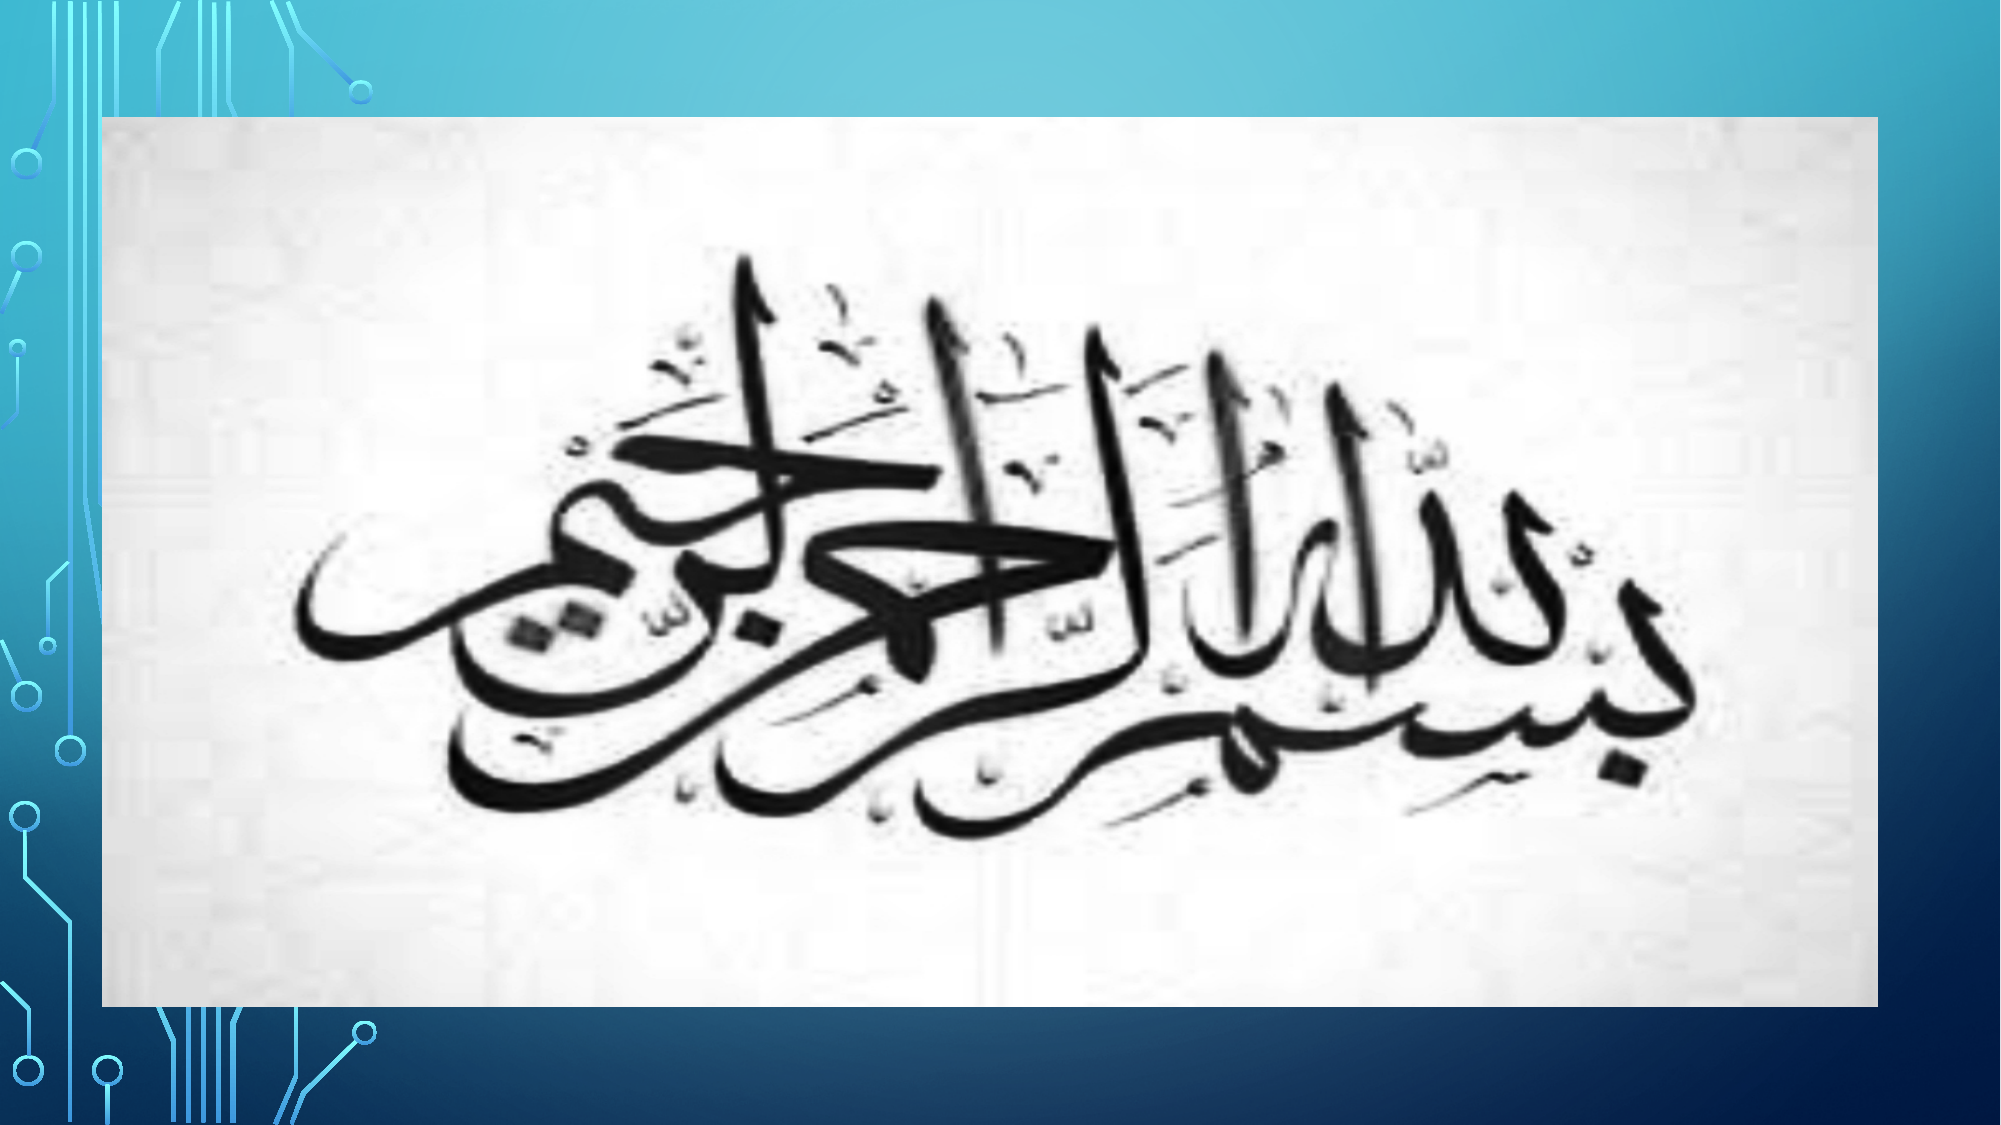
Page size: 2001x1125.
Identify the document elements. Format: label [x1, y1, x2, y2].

picture [102, 117, 1878, 1008]
